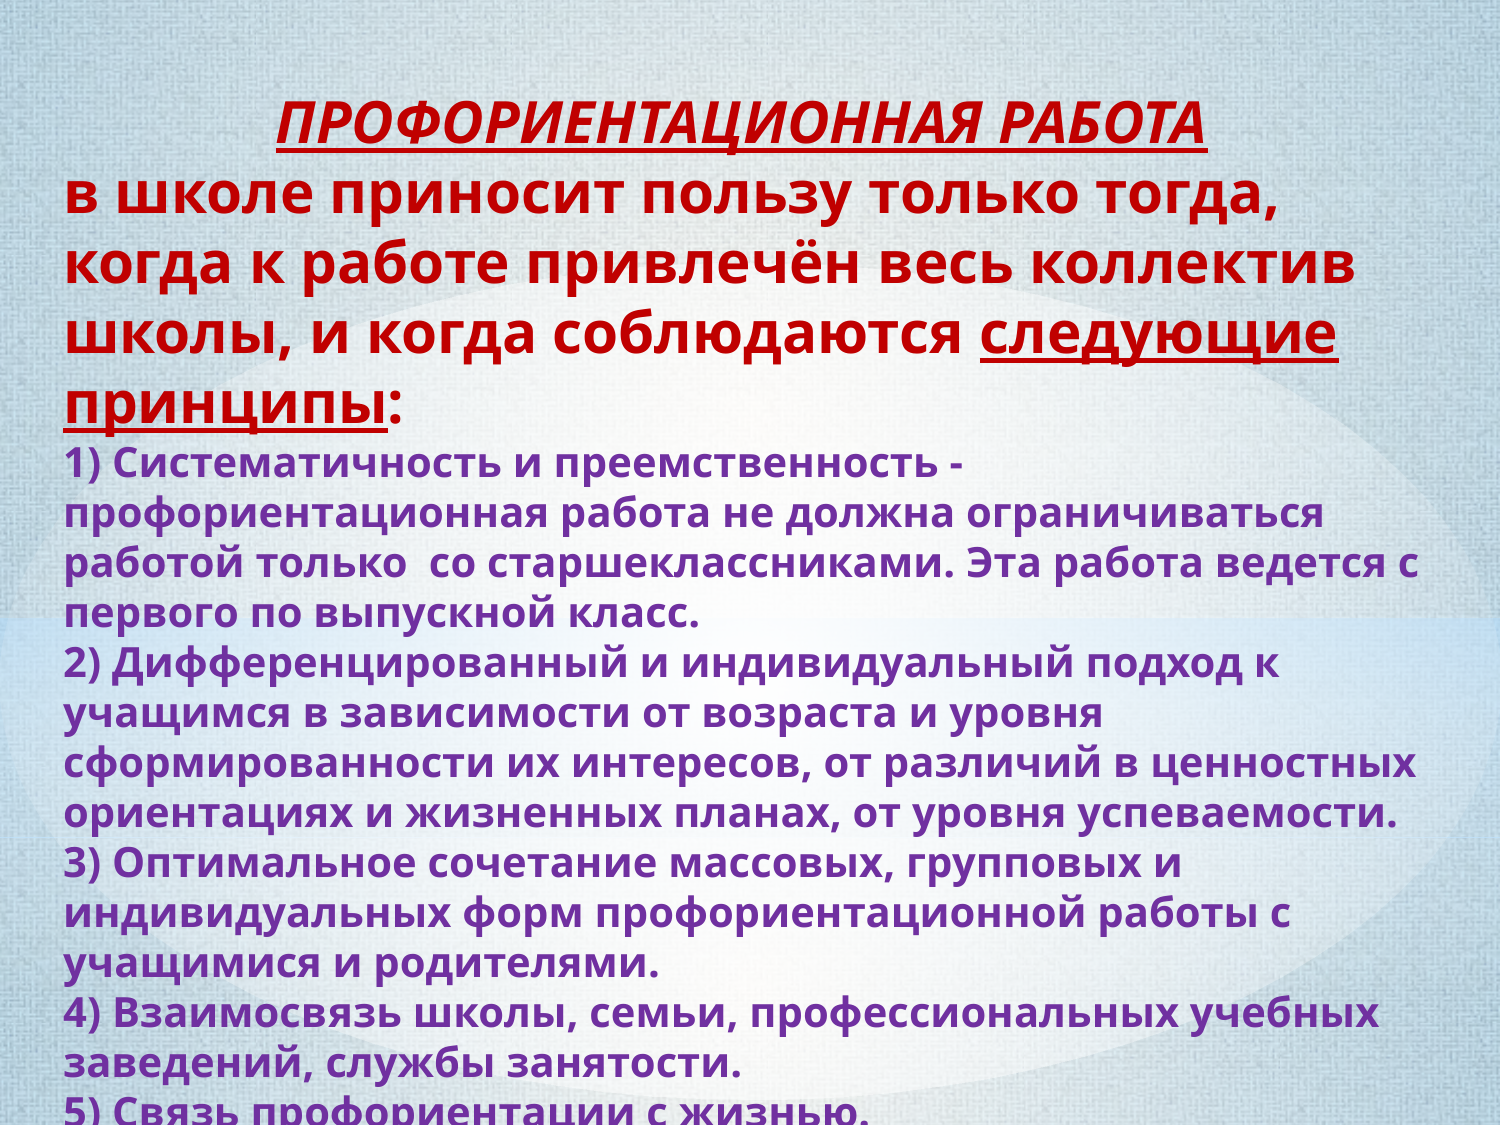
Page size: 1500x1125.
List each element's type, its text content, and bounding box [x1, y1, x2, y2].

text_box ПРОФОРИЕНТАЦИОННАЯ РАБОТА в школе приносит пользу только тогда, когда к работе привлечён весь коллектив школы, и когда соблюдаются следующие принципы: 1) Систематичность и преемственность - профориентационная работа не должна ограничиваться работой только со старшеклассниками. Эта работа ведется с первого по выпускной класс. 2) Дифференцированный и индивидуальный подход к учащимся в зависимости от возраста и уровня сформированности их интересов, от различий в ценностных ориентациях и жизненных планах, от уровня успеваемости. 3) Оптимальное сочетание массовых, групповых и индивидуальных форм профориентационной работы с учащимися и родителями. 4) Взаимосвязь школы, семьи, профессиональных учебных заведений, службы занятости. 5) Связь профориентации с жизнью. [41, 78, 1436, 1125]
